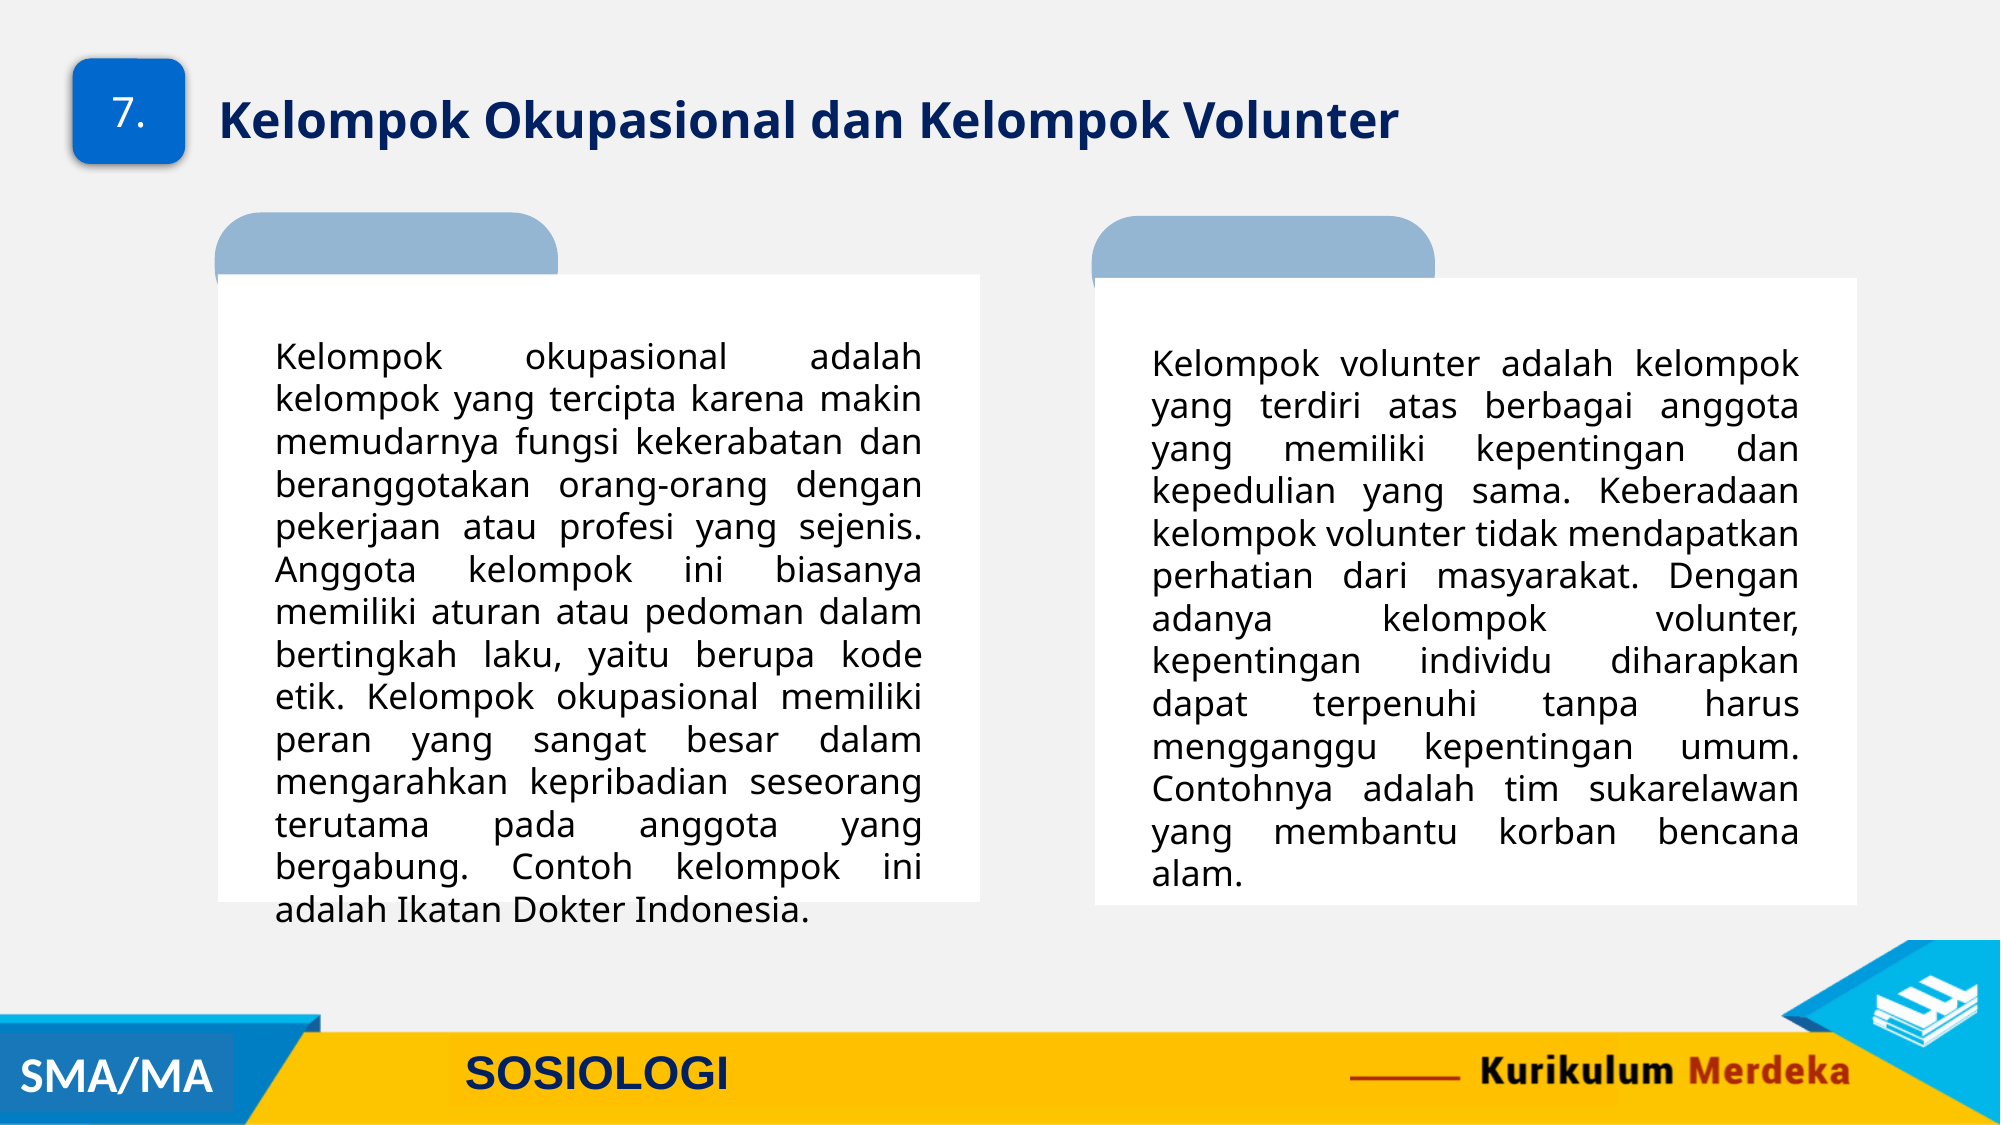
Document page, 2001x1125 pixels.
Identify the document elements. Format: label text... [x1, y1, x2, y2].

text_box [0, 940, 2000, 1125]
text_box Kelompok Okupasional dan Kelompok Volunter [203, 80, 1524, 156]
text_box [213, 211, 559, 286]
text_box Kelompok okupasional adalah kelompok yang tercipta karena makin memudarnya fungsi kekerabatan dan beranggotakan orang-orang dengan pekerjaan atau profesi yang sejenis. Anggota kelompok ini biasanya memiliki aturan atau pedoman dalam bertingkah laku, yaitu berupa kode etik. Kelompok okupasional memiliki peran yang sangat besar dalam mengarahkan kepribadian seseorang terutama pada anggota yang bergabung. Contoh kelompok ini adalah Ikatan Dokter Indonesia. [260, 326, 938, 937]
text_box [217, 273, 981, 903]
text_box [1094, 277, 1858, 906]
text_box Kelompok volunter adalah kelompok yang terdiri atas berbagai anggota yang memiliki kepentingan dan kepedulian yang sama. Keberadaan kelompok volunter tidak mendapatkan perhatian dari masyarakat. Dengan adanya kelompok volunter, kepentingan individu diharapkan dapat terpenuhi tanpa harus mengganggu kepentingan umum. Contohnya adalah tim sukarelawan yang membantu korban bencana alam. [1136, 333, 1815, 902]
text_box 7. [72, 58, 186, 164]
text_box [1090, 214, 1436, 289]
